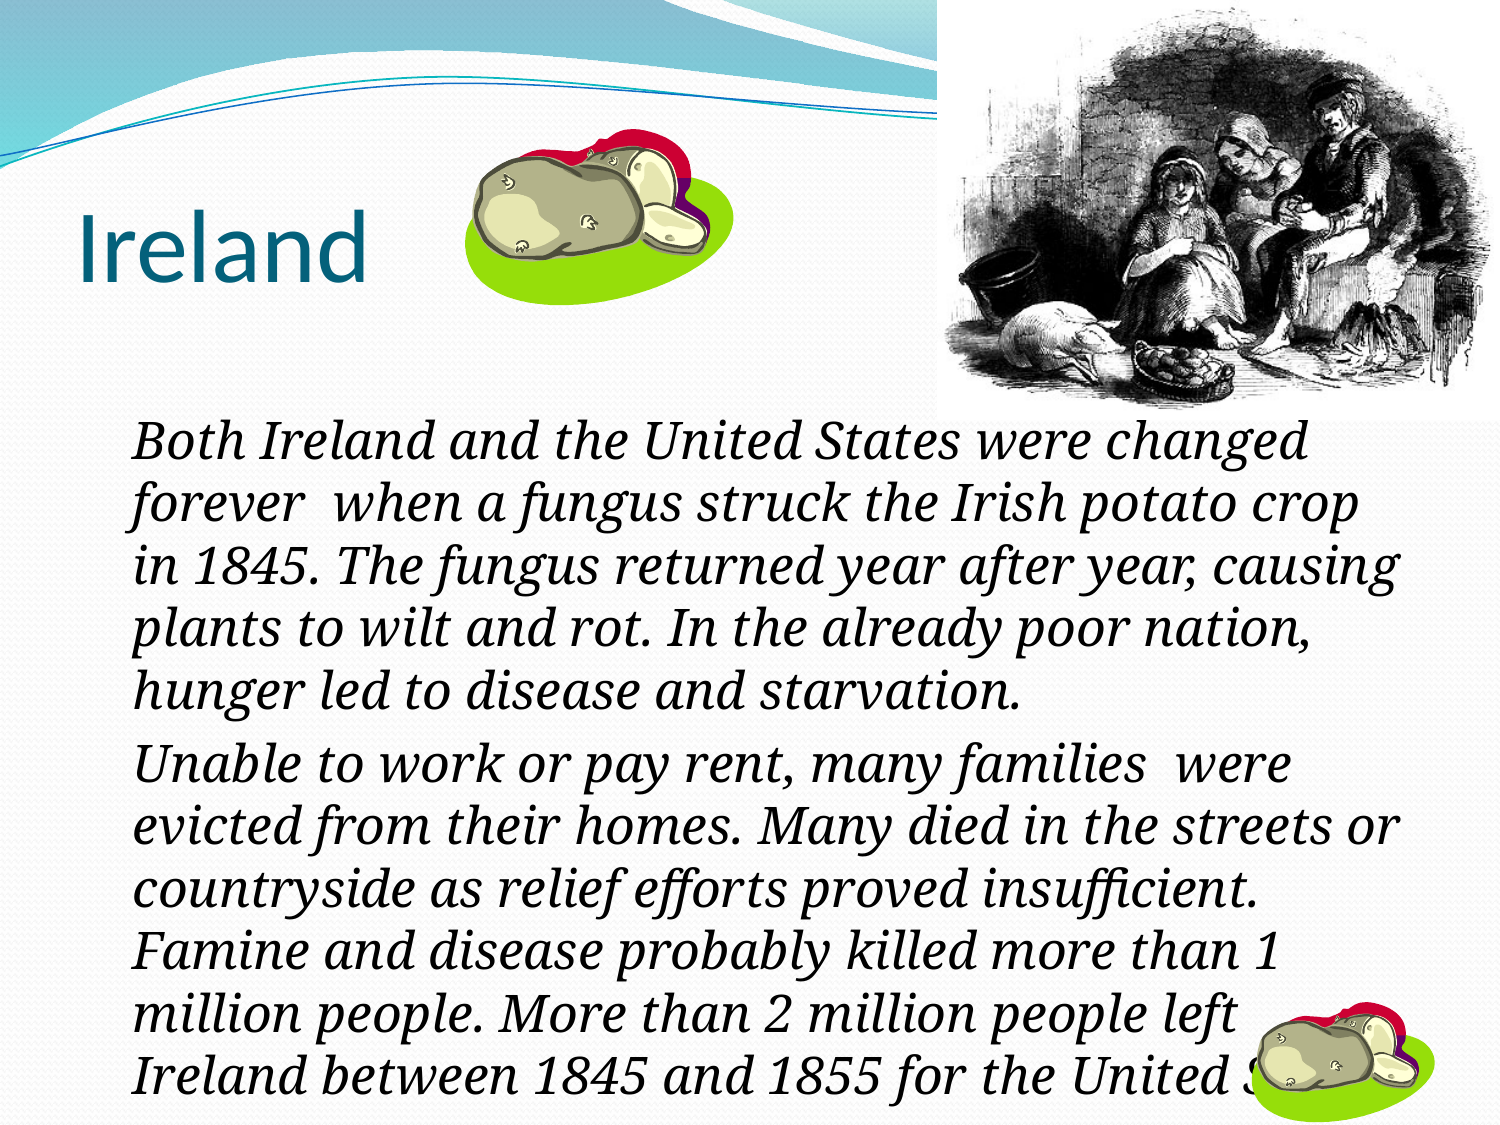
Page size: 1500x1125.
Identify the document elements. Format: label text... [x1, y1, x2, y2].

picture [937, 0, 1500, 420]
picture [1249, 999, 1438, 1125]
title Ireland [75, 115, 930, 303]
picture [462, 124, 738, 310]
list Both Ireland and the United States were changed forever when a fungus struck the Irish potato crop in 1845. The fungus returned year after year, causing plants to wilt and rot. In the already poor nation, hunger led to disease and starvation. Unable to work or pay rent, many families were evicted from their homes. Many died in the streets or countryside as relief efforts proved insufficient. Famine and disease probably killed more than 1 million people. More than 2 million people left Ireland between 1845 and 1855 for the United States. [75, 399, 1425, 1125]
